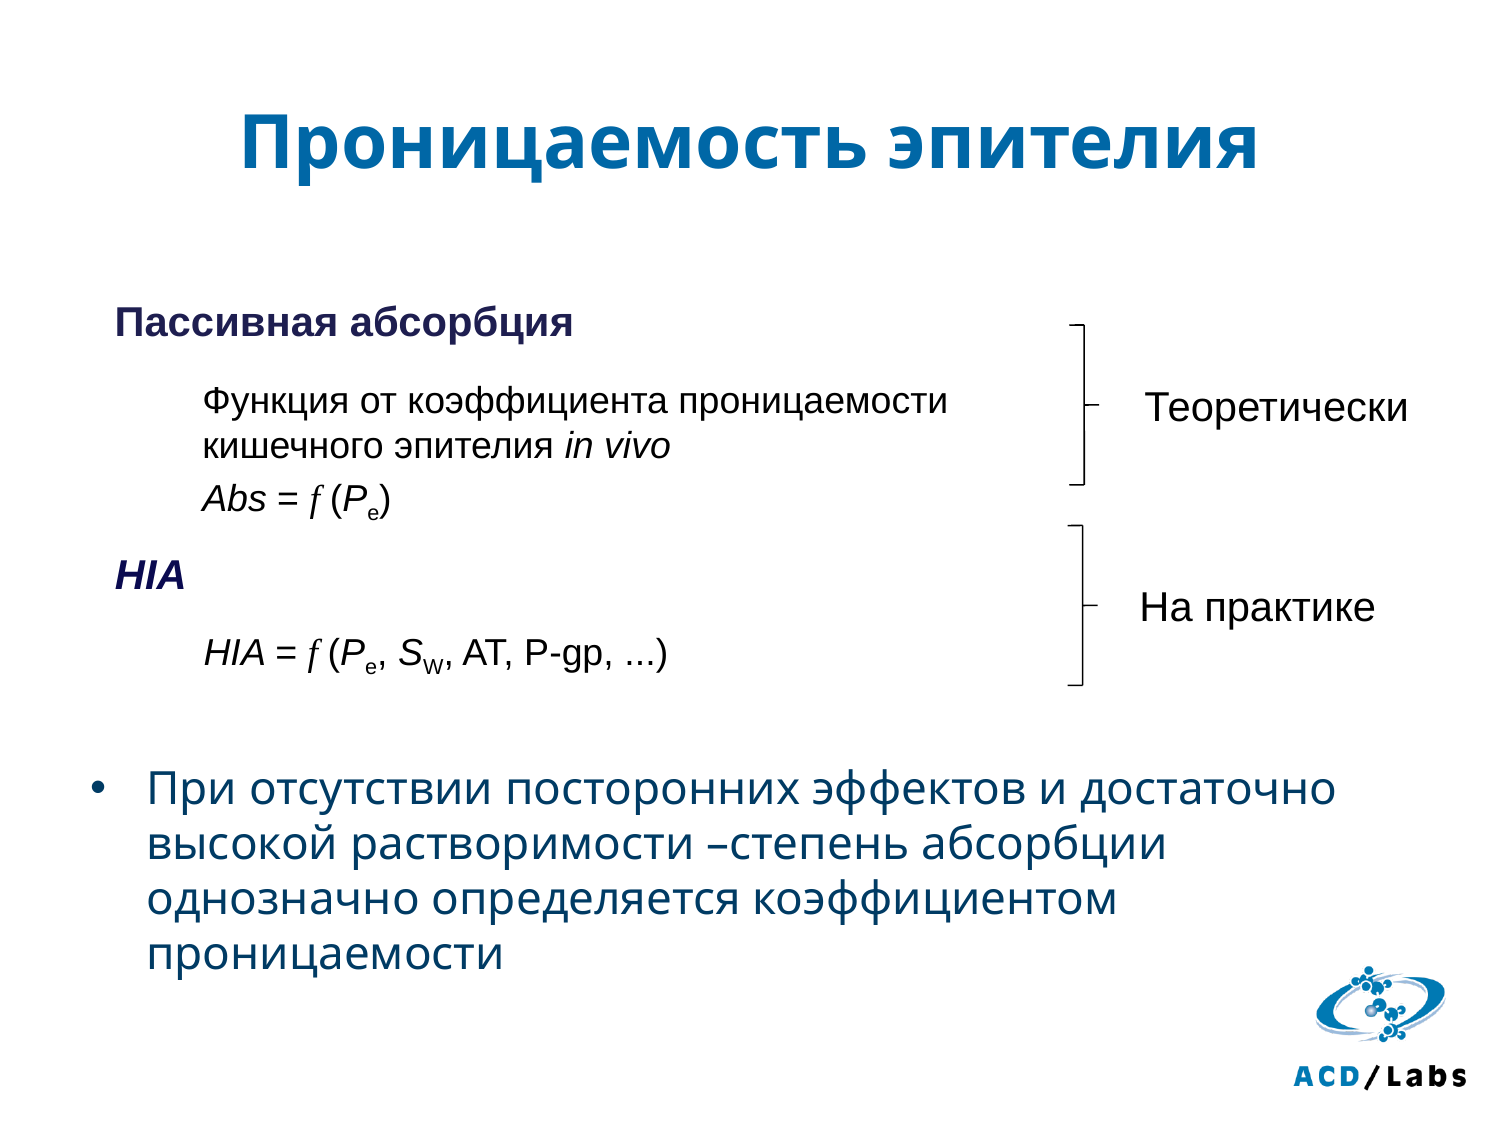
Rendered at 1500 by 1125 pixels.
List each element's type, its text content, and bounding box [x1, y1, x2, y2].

text_box HIA = f (Pe, SW, AT, P-gp, ...) [188, 620, 1052, 687]
text_box На практике [1124, 572, 1447, 638]
picture [1385, 1006, 1397, 1012]
text_box Функция от коэффициента проницаемости кишечного эпителия in vivo Abs = f (Pe) [187, 368, 1069, 533]
title Проницаемость эпителия [74, 44, 1426, 233]
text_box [1068, 324, 1100, 486]
text_box Пассивная абсорбция [99, 287, 625, 353]
text_box HIA [100, 540, 791, 606]
text_box Теоретически [1129, 372, 1452, 437]
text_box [1067, 525, 1098, 686]
picture [1293, 964, 1471, 1101]
list При отсутствии посторонних эффектов и достаточно высокой растворимости –степень абсорбции однозначно определяется коэффициентом проницаемости [74, 751, 1426, 1006]
